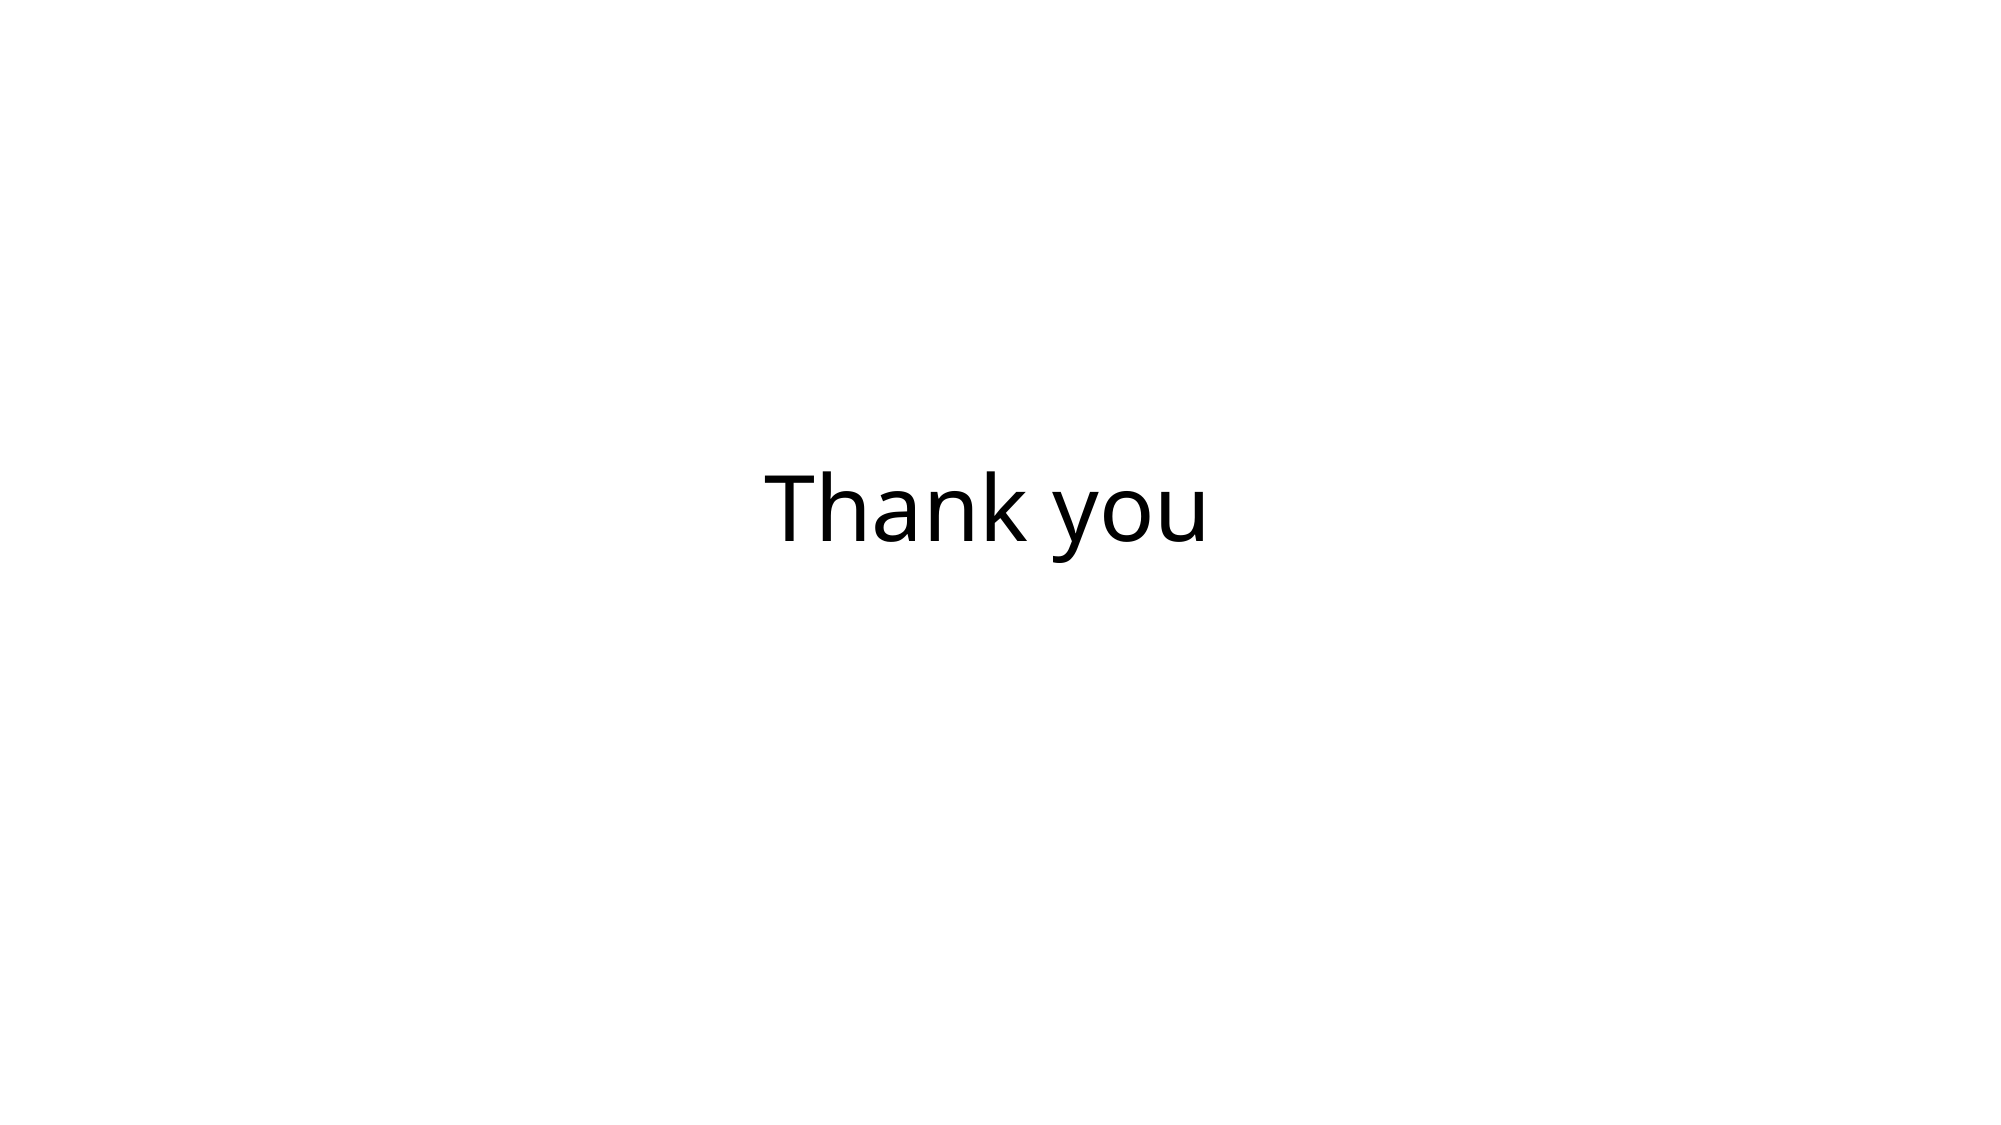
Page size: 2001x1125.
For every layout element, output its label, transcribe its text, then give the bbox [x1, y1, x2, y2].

title Thank you [137, 59, 1863, 963]
